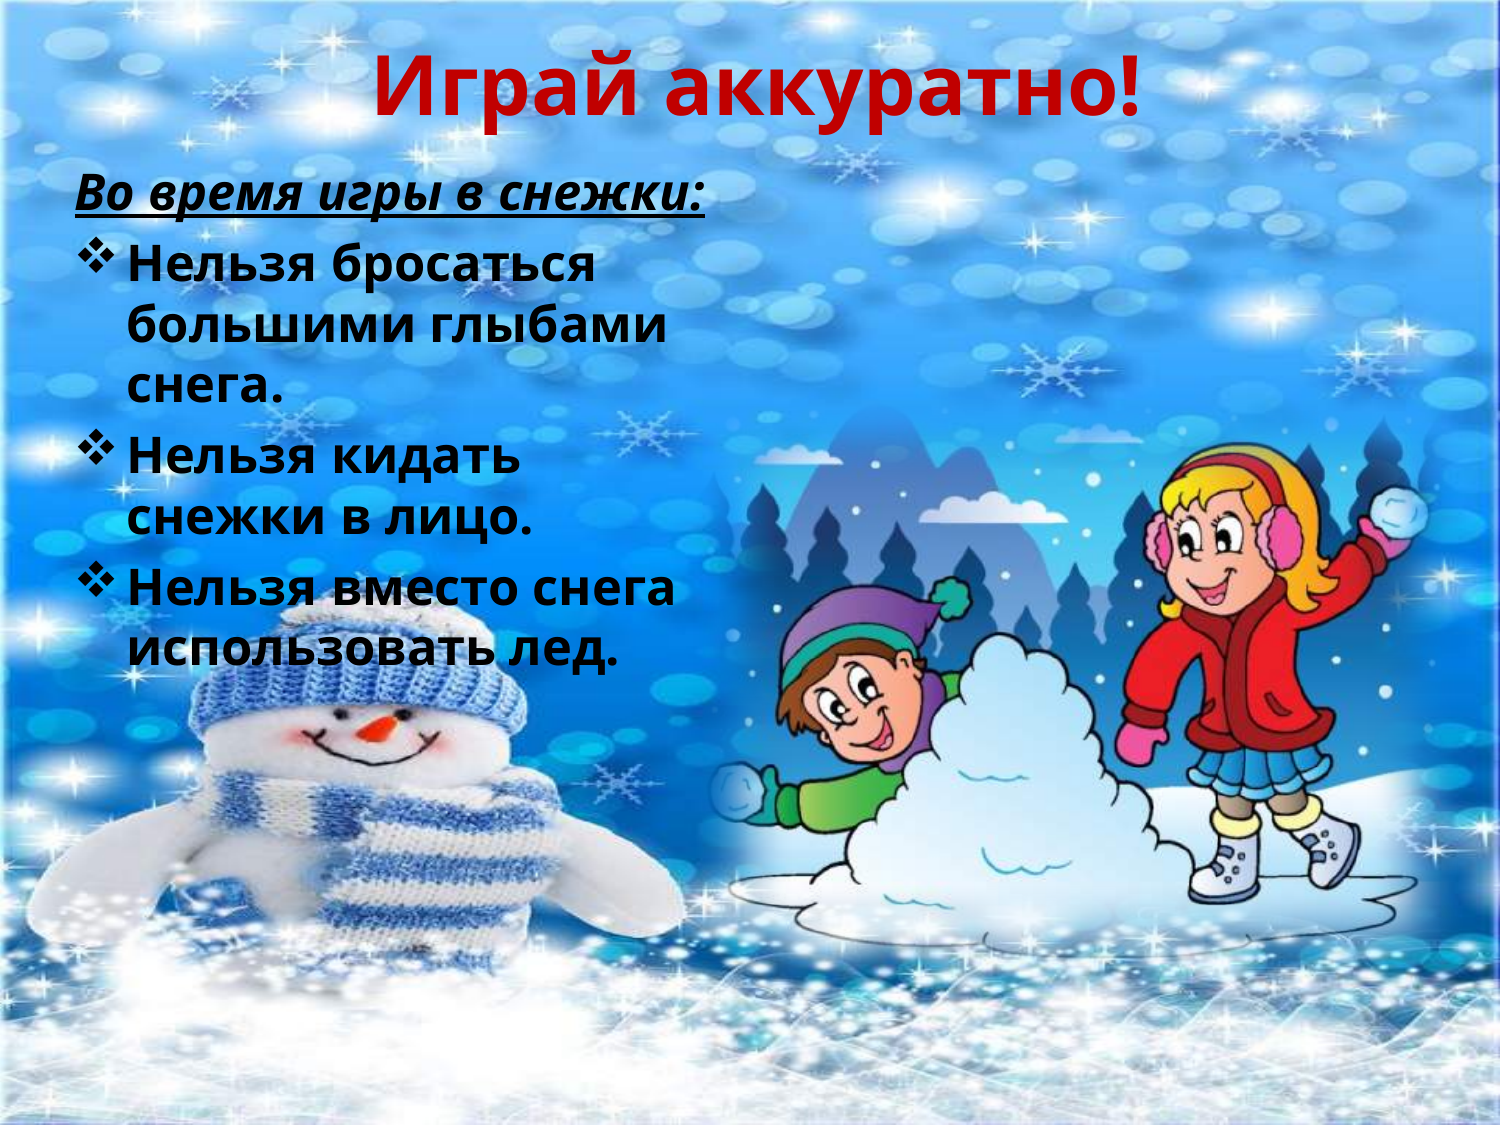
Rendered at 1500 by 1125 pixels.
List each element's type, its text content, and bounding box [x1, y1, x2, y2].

list Во время игры в снежки: Нельзя бросаться большими глыбами снега. Нельзя кидать снежки в лицо. Нельзя вместо снега использовать лед. [58, 152, 722, 704]
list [691, 386, 1467, 987]
picture [0, 0, 1500, 1125]
title Играй аккуратно! [82, 23, 1432, 141]
